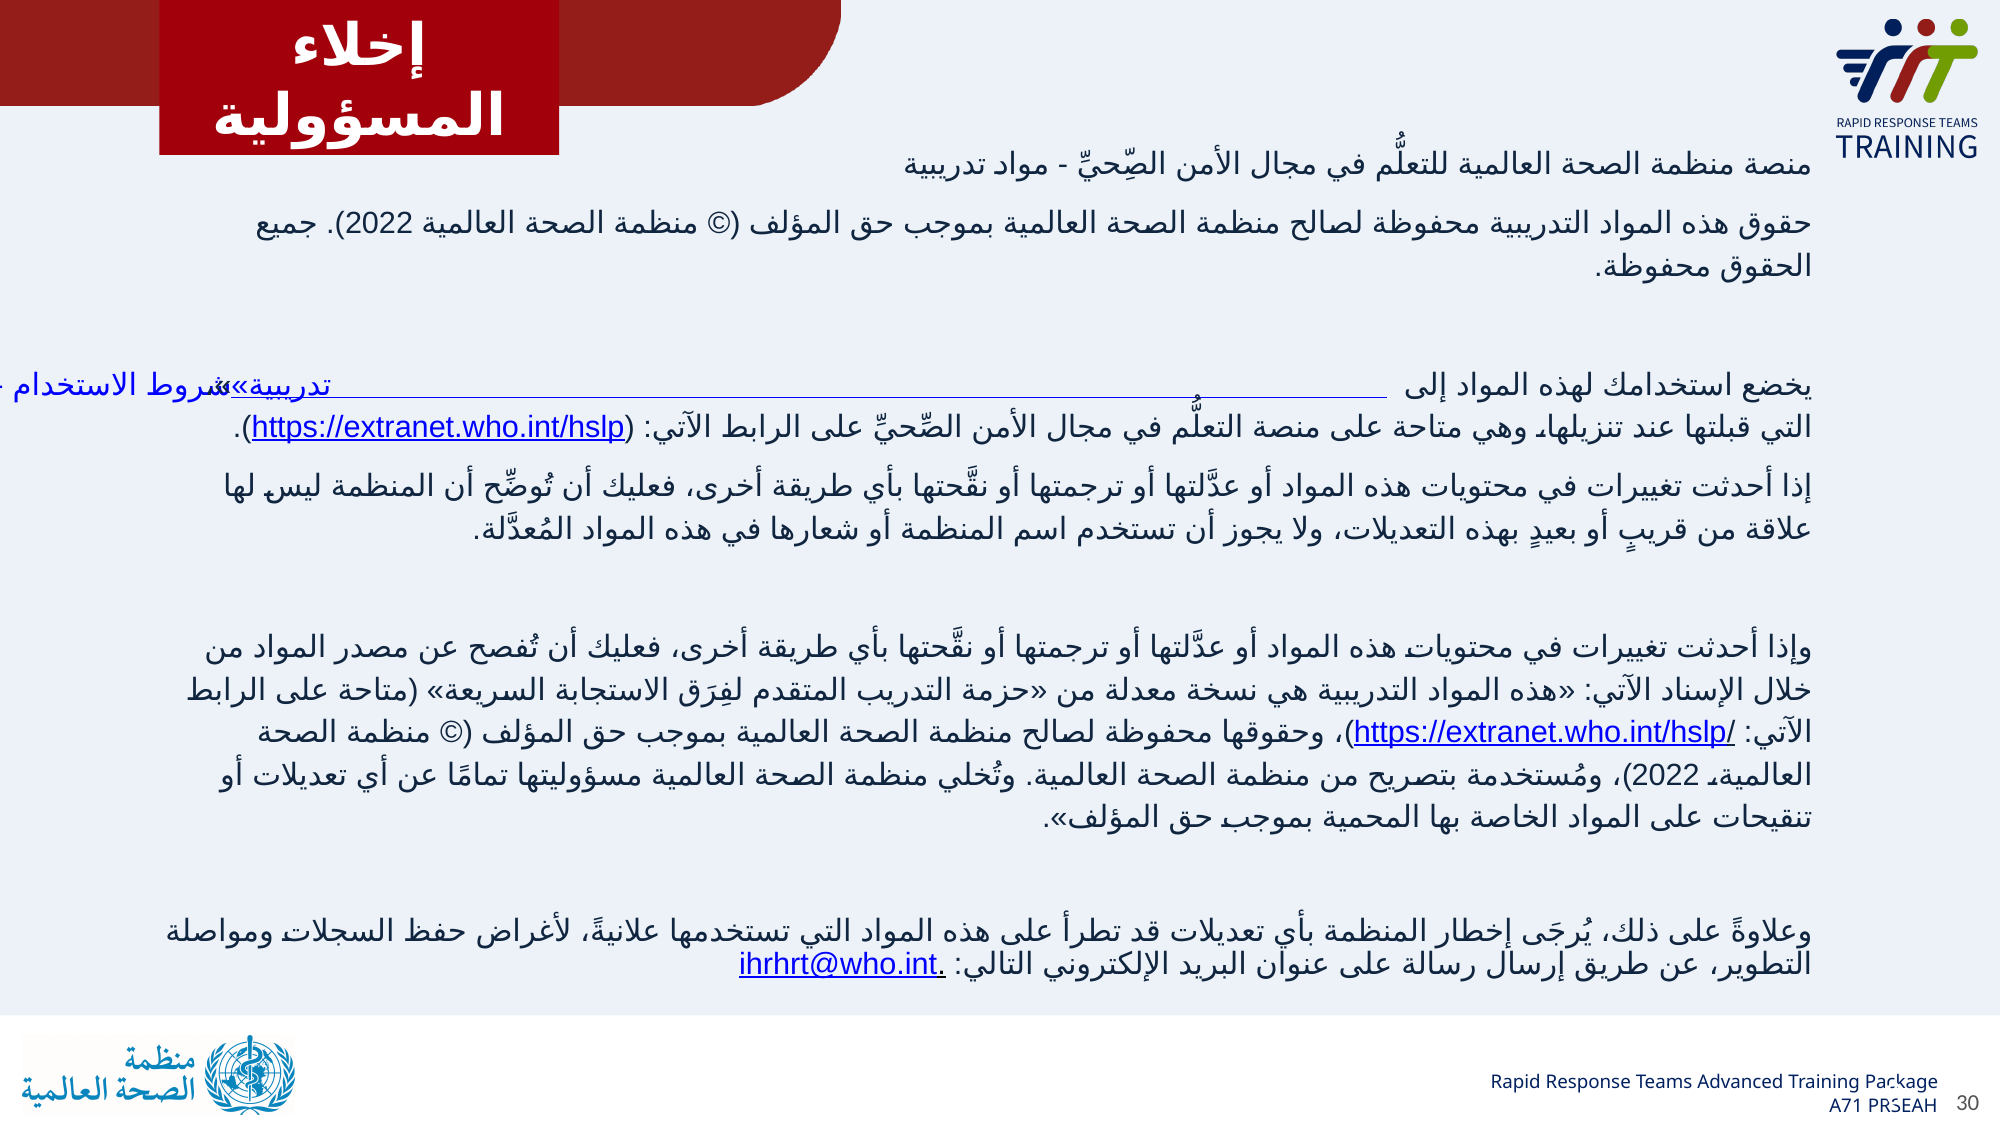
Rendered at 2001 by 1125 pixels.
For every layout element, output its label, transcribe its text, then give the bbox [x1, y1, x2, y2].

text_box إخلاء المسؤولية [159, 0, 560, 155]
picture [22, 1035, 295, 1115]
picture [1835, 19, 1978, 167]
list منصة منظمة الصحة العالمية للتعلُّم في مجال الأمن الصِّحيِّ - مواد تدريبية حقوق هذه المواد التدريبية محفوظة لصالح منظمة الصحة العالمية بموجب حق المؤلف (© منظمة الصحة العالمية 2022). جميع الحقوق محفوظة. يخضع استخدامك لهذه المواد إلى «شروط الاستخدام - منصة منظمة الصحة العالمية للتعلُّم في مجال الأمن الصِّحيِّ، مواد تدريبية»، التي قبلتها عند تنزيلها، وهي متاحة على منصة التعلُّم في مجال الأمن الصِّحيِّ على الرابط الآتي: (https://extranet.who.int/hslp). إذا أحدثت تغييرات في محتويات هذه المواد أو عدَّلتها أو ترجمتها أو نقَّحتها بأي طريقة أخرى، فعليك أن تُوضِّح أن المنظمة ليس لها علاقة من قريبٍ أو بعيدٍ بهذه التعديلات، ولا يجوز أن تستخدم اسم المنظمة أو شعارها في هذه المواد المُعدَّلة. وإذا أحدثت تغييرات في محتويات هذه المواد أو عدَّلتها أو ترجمتها أو نقَّحتها بأي طريقة أخرى، فعليك أن تُفصح عن مصدر المواد من خلال الإسناد الآتي: «هذه المواد التدريبية هي نسخة معدلة من «حزمة التدريب المتقدم لفِرَق الاستجابة السريعة» (متاحة على الرابط الآتي: https://extranet.who.int/hslp/)، وحقوقها محفوظة لصالح منظمة الصحة العالمية بموجب حق المؤلف (© منظمة الصحة العالمية، 2022)، ومُستخدمة بتصريح من منظمة الصحة العالمية. وتُخلي منظمة الصحة العالمية مسؤوليتها تمامًا عن أي تعديلات أو تنقيحات على المواد الخاصة بها المحمية بموجب حق المؤلف». وعلاوةً على ذلك، يُرجَى إخطار المنظمة بأي تعديلات قد تطرأ على هذه المواد التي تستخدمها علانيةً، لأغراض حفظ السجلات ومواصلة التطوير، عن طريق إرسال رسالة على عنوان البريد الإلكتروني التالي: ihrhrt@who.int. [158, 137, 1814, 993]
picture [0, 0, 159, 106]
picture [560, 0, 841, 106]
slide_number 30 [1882, 1037, 1930, 1092]
picture [252, 1050, 258, 1059]
